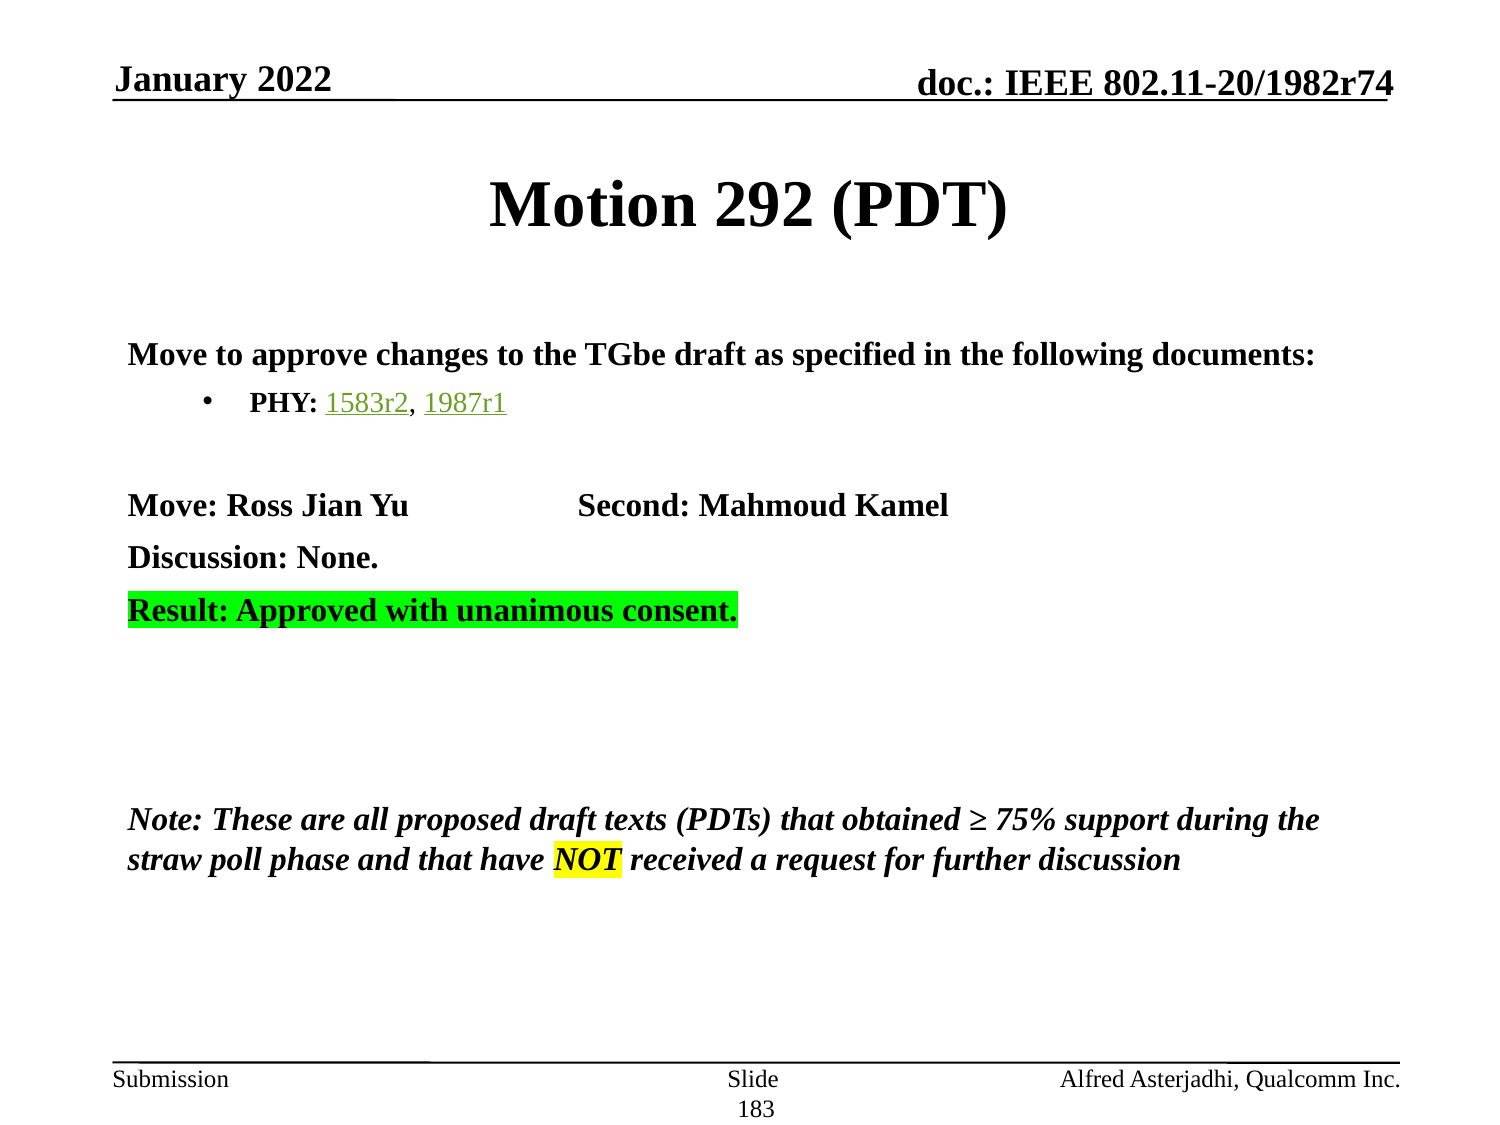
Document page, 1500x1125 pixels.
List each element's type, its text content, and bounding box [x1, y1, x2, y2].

footer Alfred Asterjadhi, Qualcomm Inc. [878, 1061, 1402, 1093]
list Move to approve changes to the TGbe draft as specified in the following documents: PHY: 1583r2, 1987r1 Move: Ross Jian Yu Second: Mahmoud Kamel Discussion: None. Result: Approved with unanimous consent. Note: These are all proposed draft texts (PDTs) that obtained ≥ 75% support during the straw poll phase and that have NOT received a request for further discussion [112, 324, 1388, 1063]
title Motion 292 (PDT) [112, 112, 1388, 288]
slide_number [114, 54, 423, 100]
slide_number Slide 183 [712, 1061, 800, 1123]
